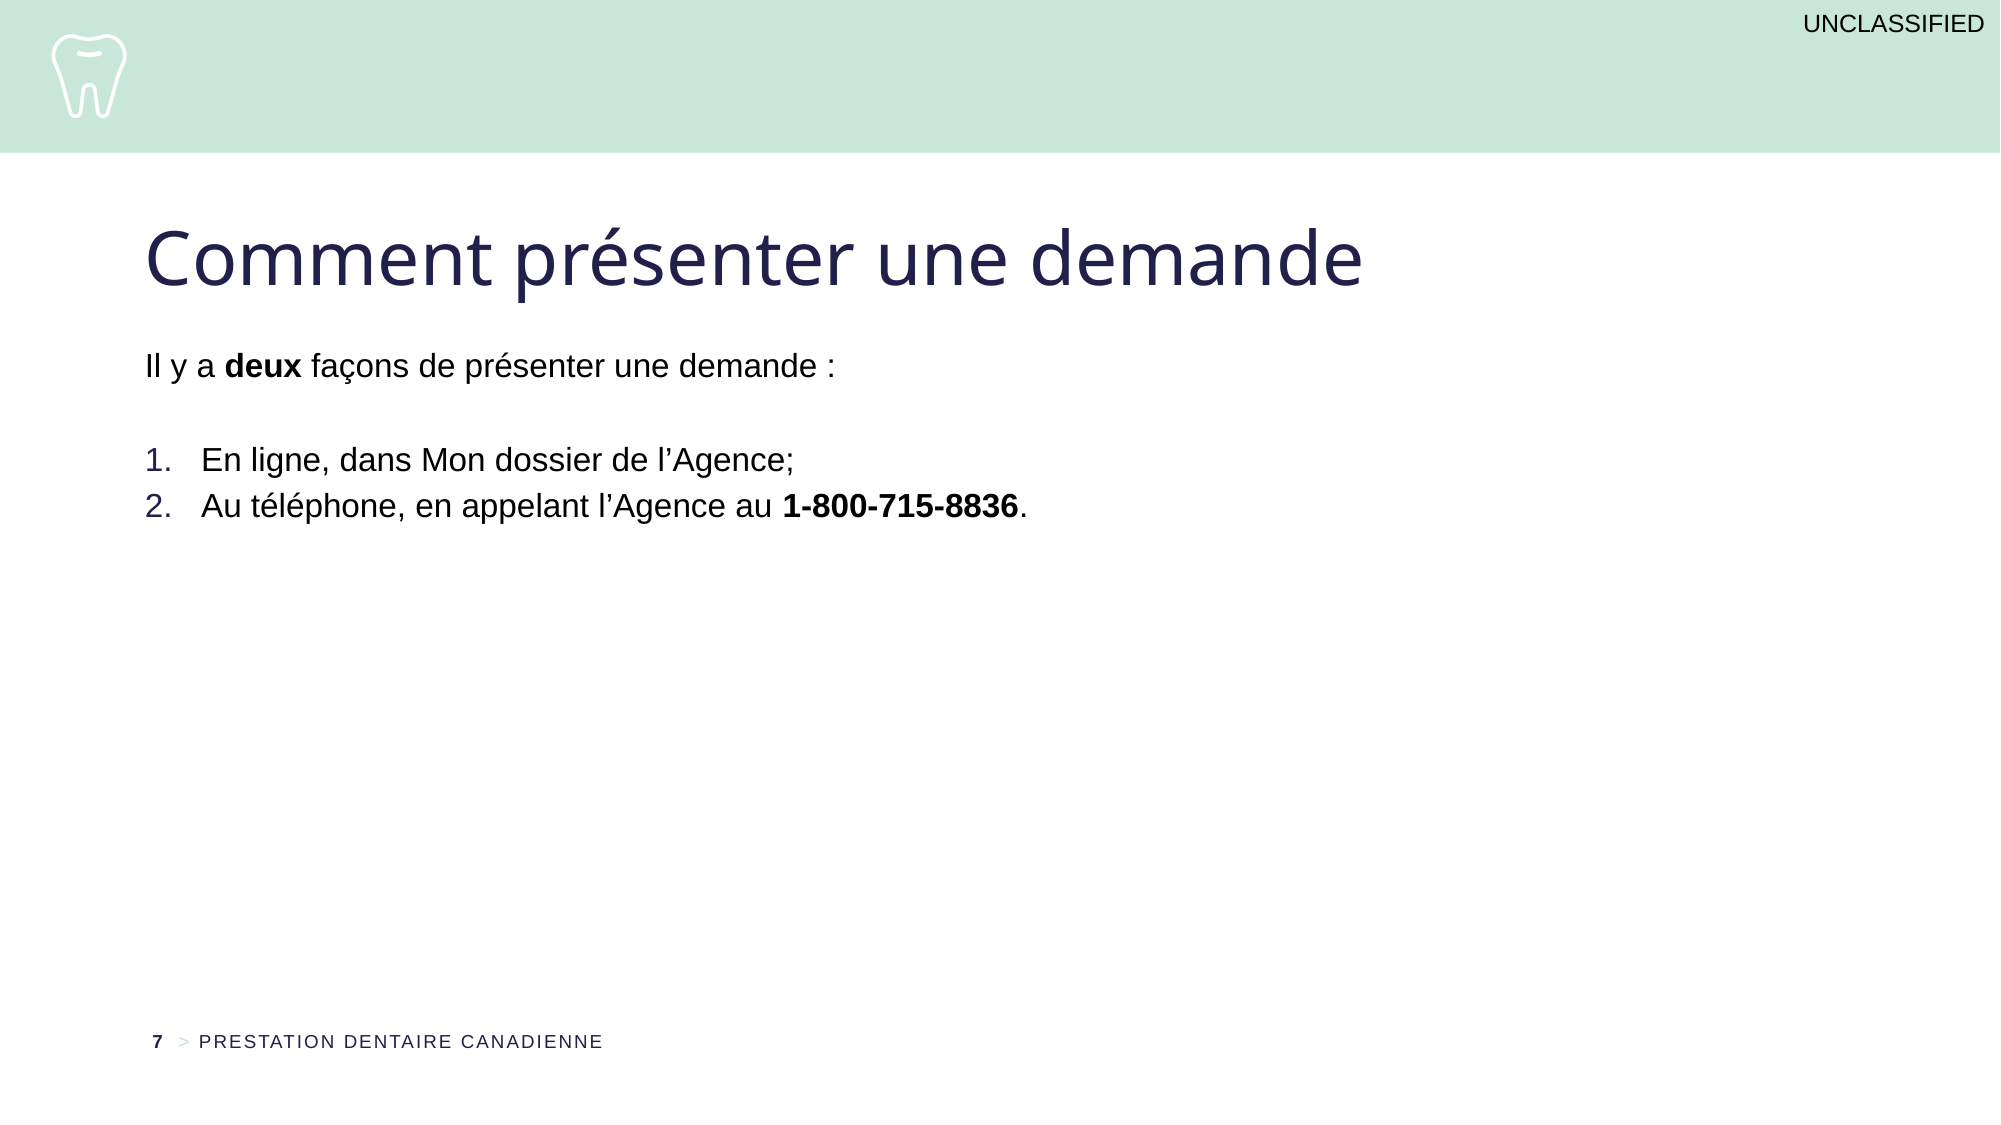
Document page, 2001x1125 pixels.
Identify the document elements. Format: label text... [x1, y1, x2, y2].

text_box Il y a deux façons de présenter une demande : En ligne, dans Mon dossier de l’Agence; Au téléphone, en appelant l’Agence au 1-800-715-8836. [129, 337, 1930, 563]
picture [0, 0, 2000, 225]
text_box Comment présenter une demande [129, 209, 1930, 308]
